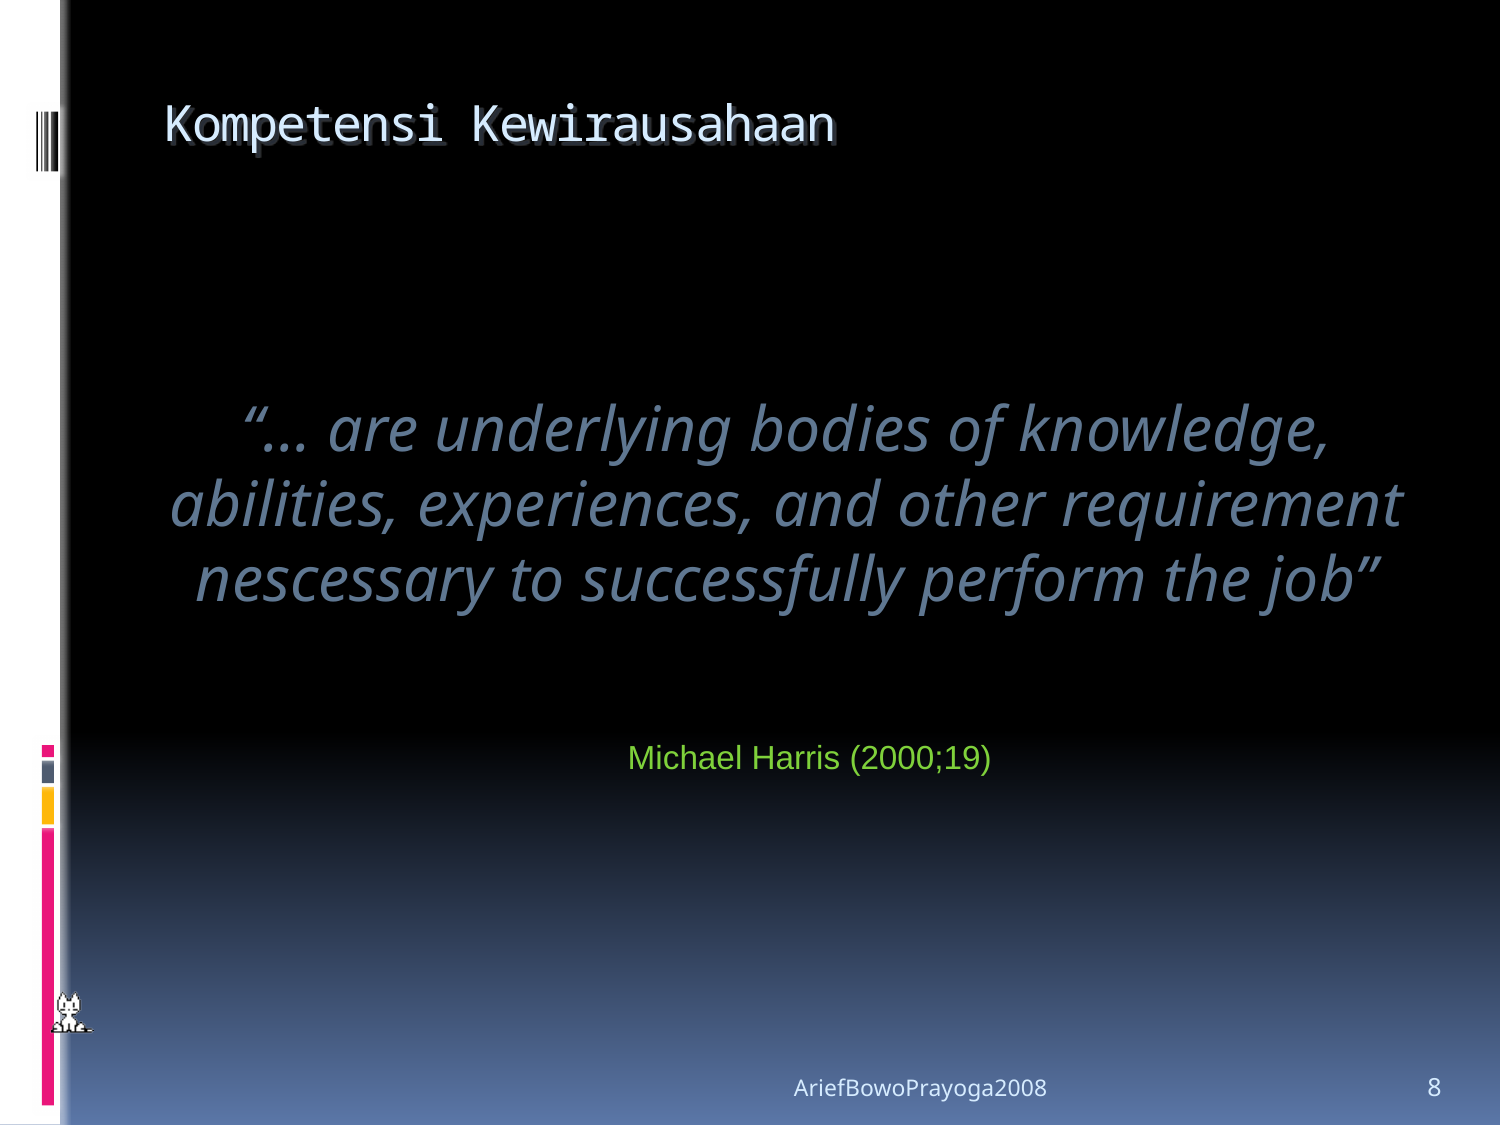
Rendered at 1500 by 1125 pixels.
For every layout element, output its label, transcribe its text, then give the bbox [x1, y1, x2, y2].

list “… are underlying bodies of knowledge, abilities, experiences, and other requirement nescessary to successfully perform the job” [150, 292, 1425, 1043]
picture [43, 987, 94, 1038]
title Kompetensi Kewirausahaan [150, 83, 1425, 234]
footer AriefBowoPrayoga2008 [150, 1052, 1063, 1113]
slide_number 8 [1412, 1052, 1488, 1113]
text_box Michael Harris (2000;19) [612, 728, 1008, 784]
